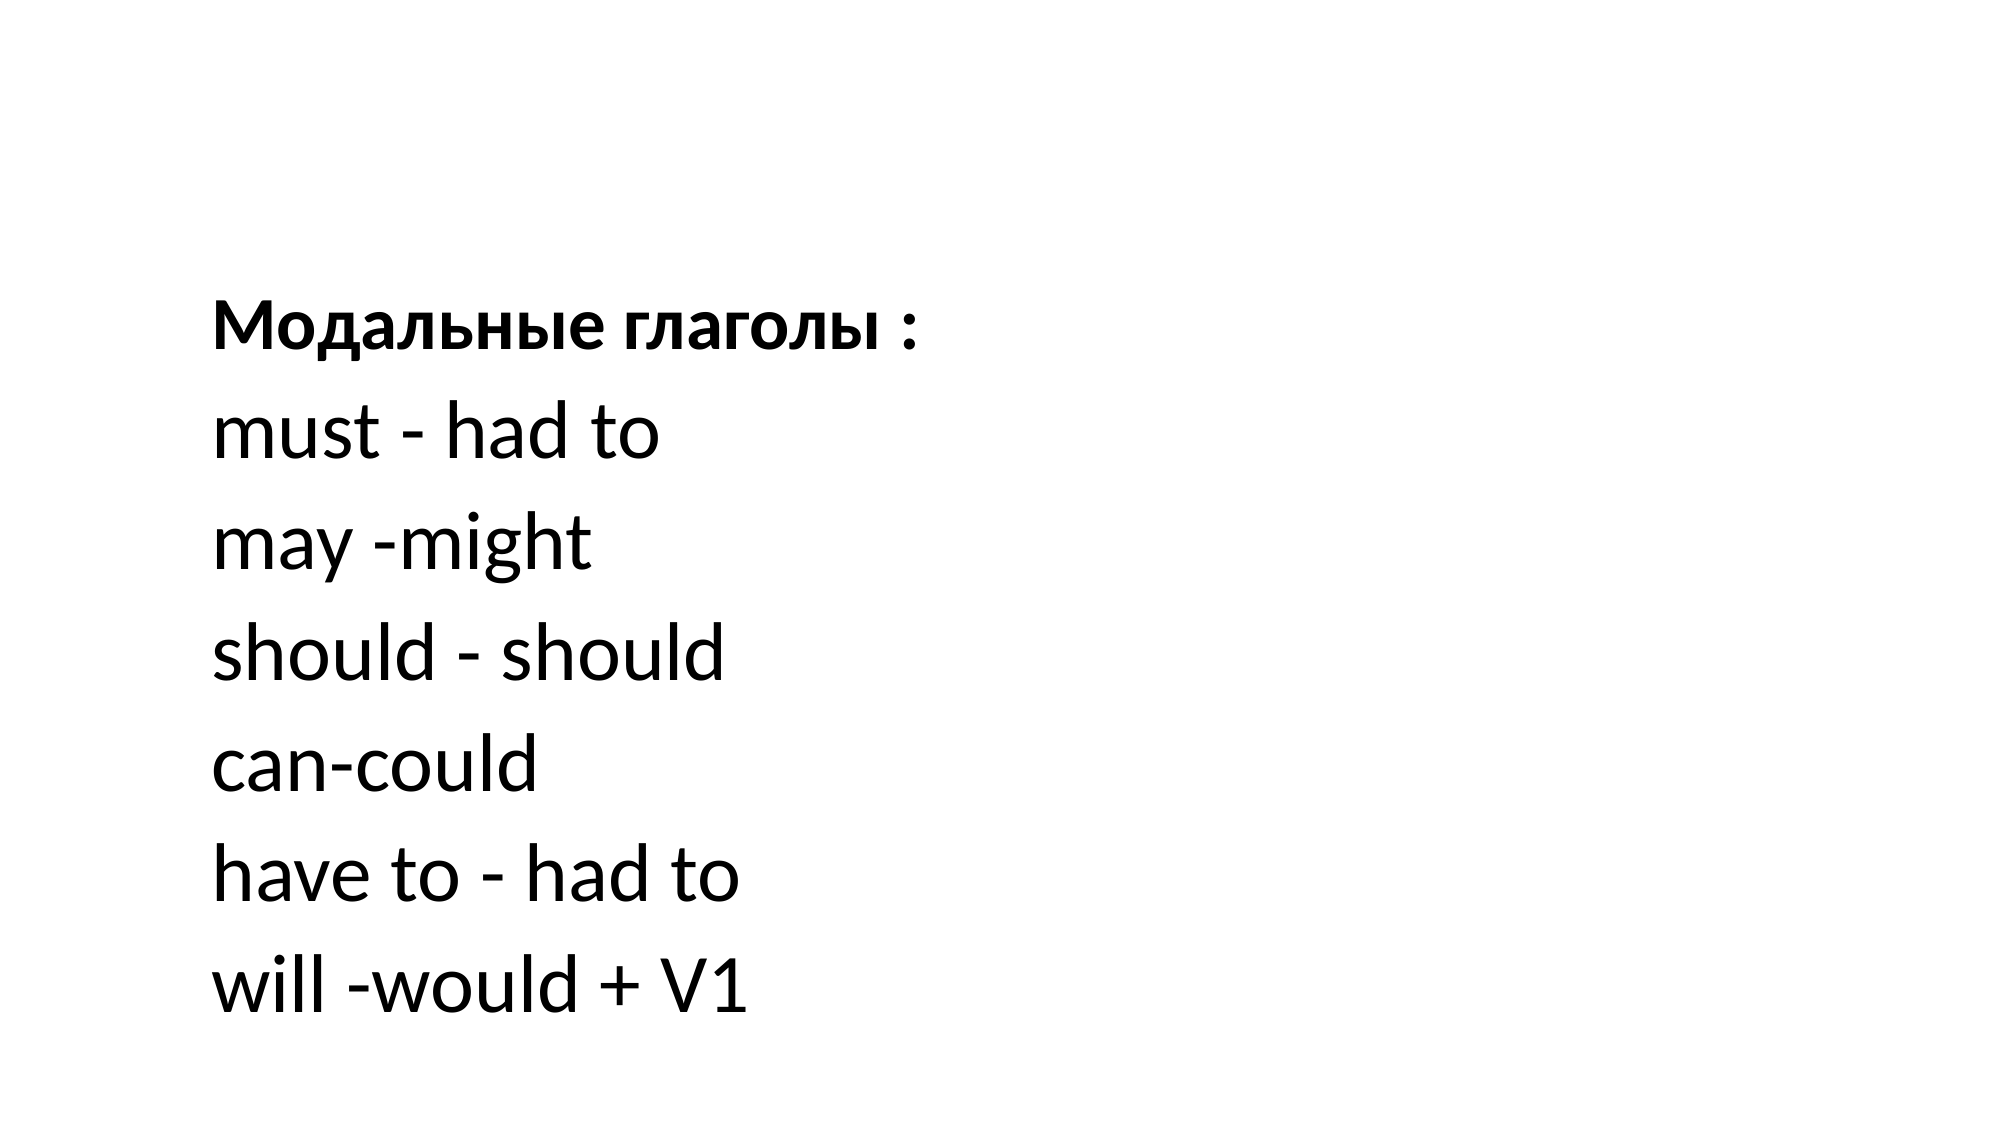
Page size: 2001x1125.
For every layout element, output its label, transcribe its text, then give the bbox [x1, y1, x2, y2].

list Модальные глаголы : must - had to may -might should - should can-could have to - had to will -would + V1 [196, 277, 1764, 986]
